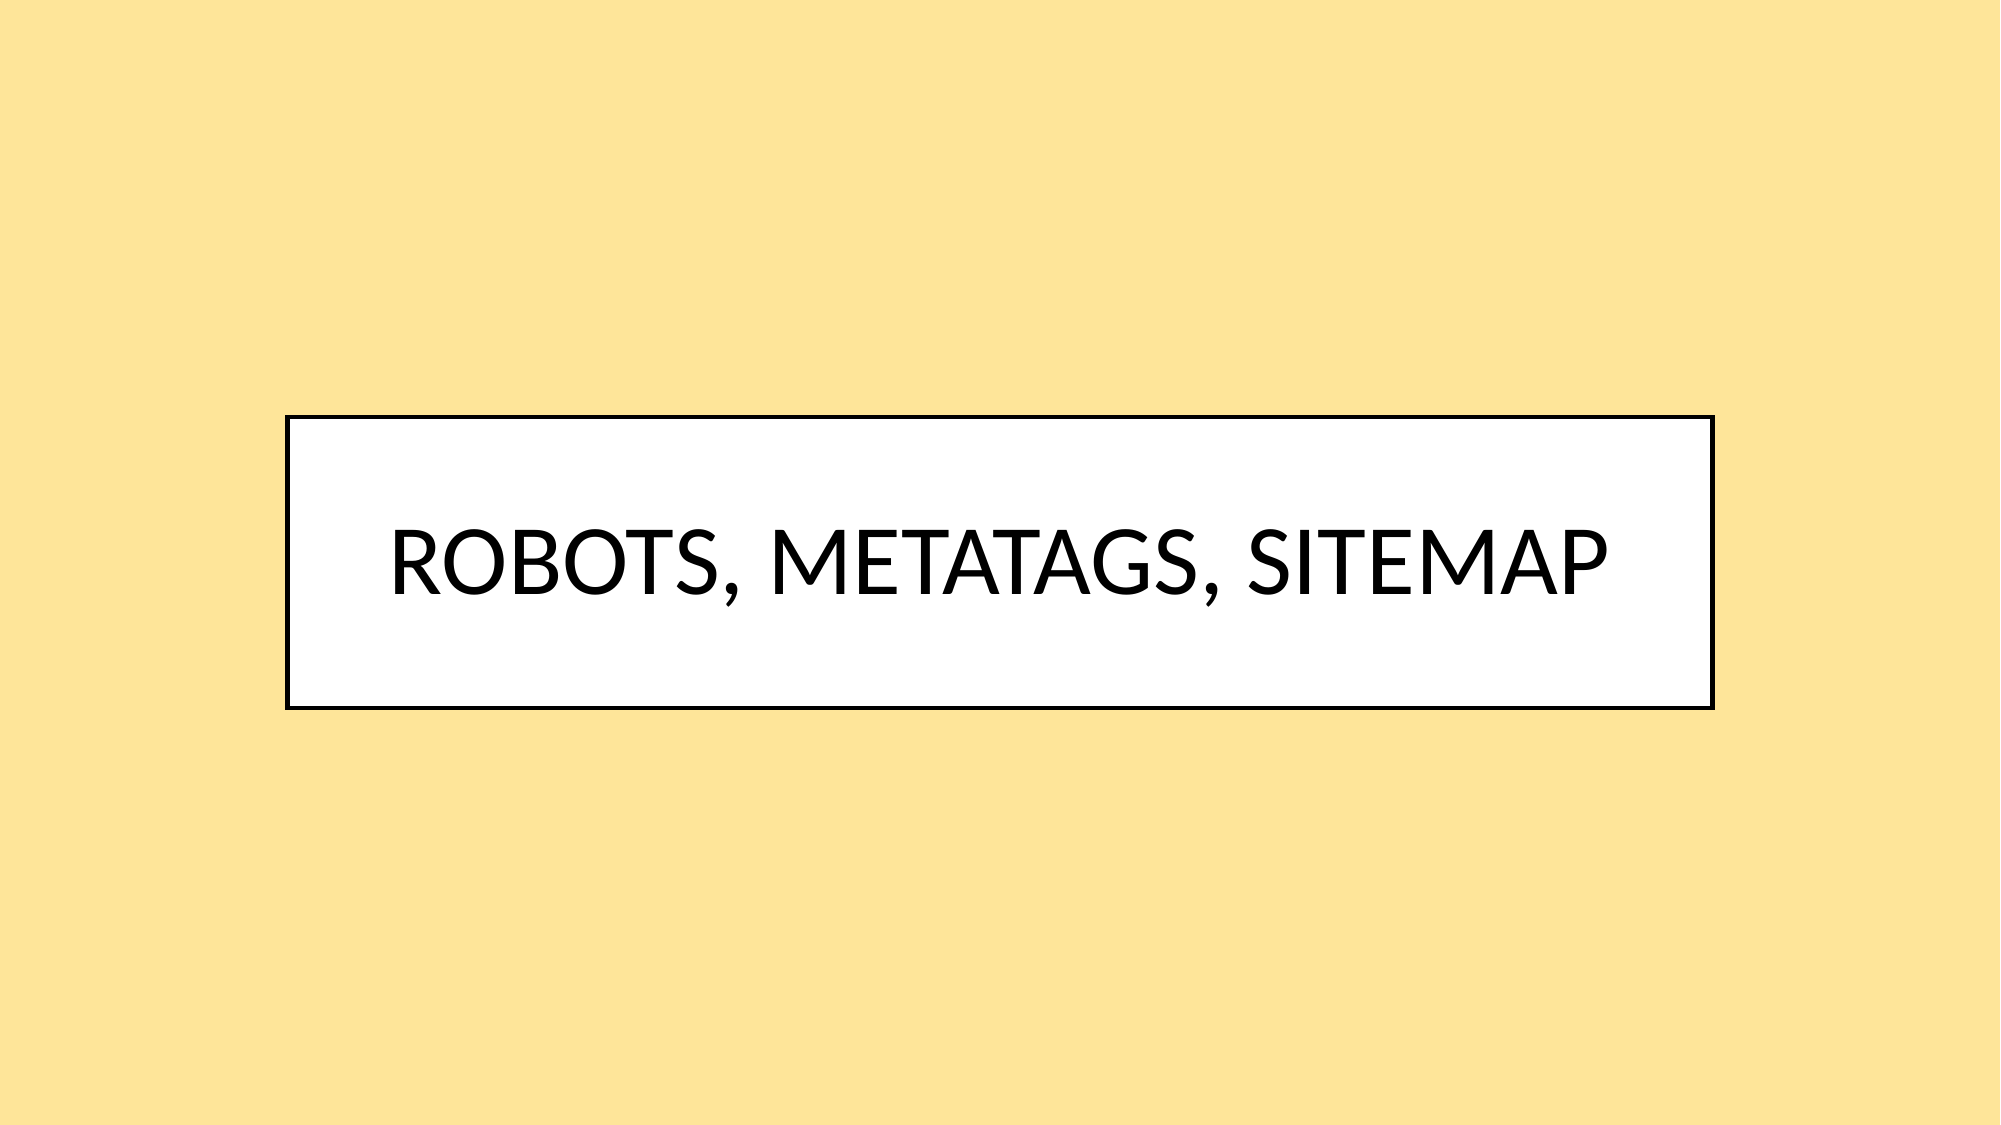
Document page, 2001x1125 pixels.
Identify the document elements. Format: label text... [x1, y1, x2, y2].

title ROBOTS, METATAGS, SITEMAP [287, 417, 1713, 708]
